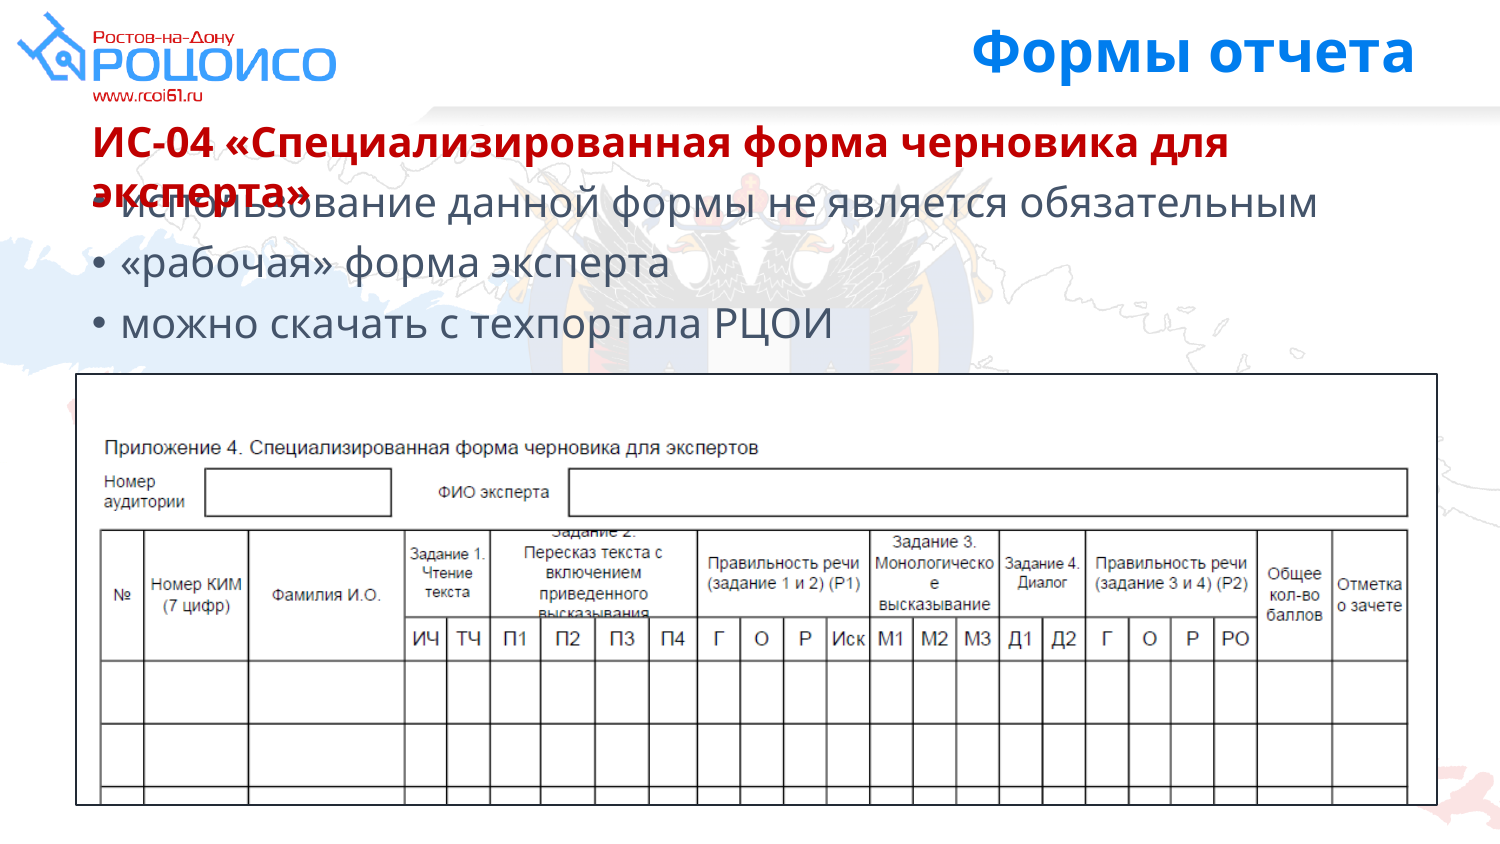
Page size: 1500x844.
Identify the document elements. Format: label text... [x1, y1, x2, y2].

picture [0, 0, 1500, 844]
text_box ИС-04 «Специализированная форма черновика для эксперта» [76, 108, 1471, 223]
list использование данной формы не является обязательным «рабочая» форма эксперта можно скачать с техпортала РЦОИ [76, 223, 1448, 748]
text_box Формы отчета [135, 0, 1430, 107]
